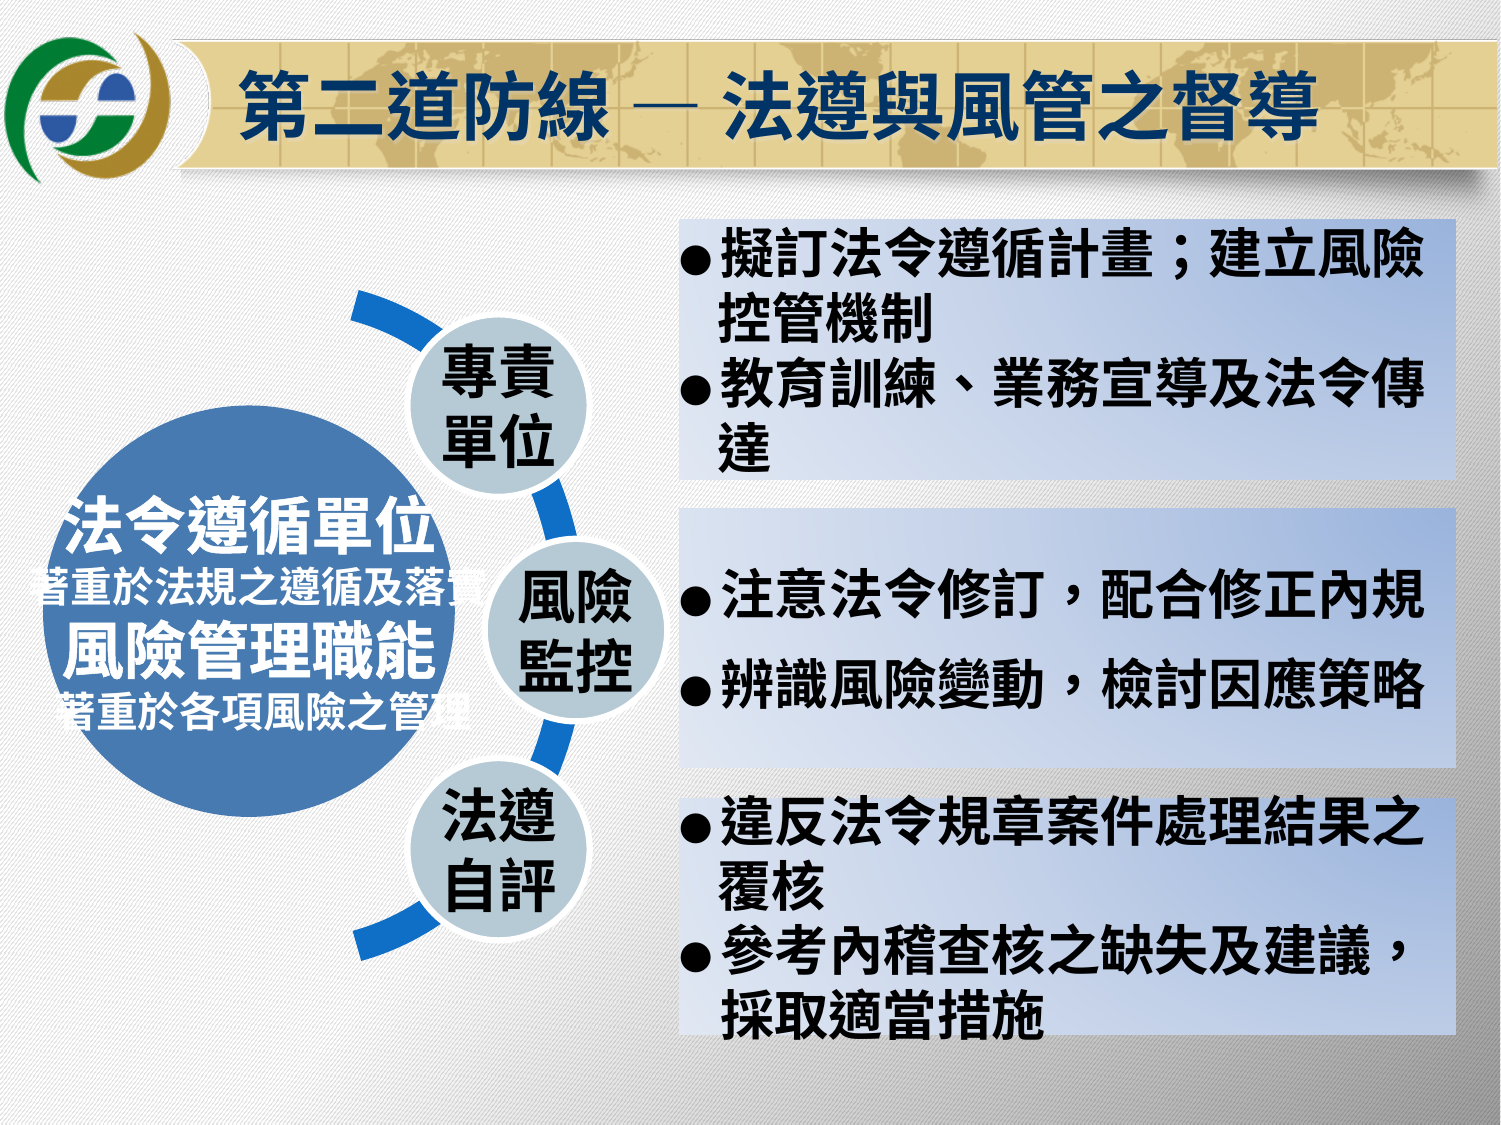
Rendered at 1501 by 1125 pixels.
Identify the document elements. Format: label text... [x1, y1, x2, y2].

picture [2, 27, 1501, 223]
text_box [294, 304, 563, 947]
text_box 風險 監控 [483, 537, 669, 723]
title 第二道防線 — 法遵與風管之督導 [221, 41, 1476, 180]
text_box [678, 219, 1457, 480]
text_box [678, 798, 1457, 1036]
text_box 法遵 自評 [406, 757, 591, 942]
text_box 專責 單位 [406, 313, 591, 498]
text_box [678, 508, 1457, 769]
text_box 法令遵循單位 著重於法規之遵循及落實 風險管理職能 著重於各項風險之管理 [41, 404, 332, 818]
